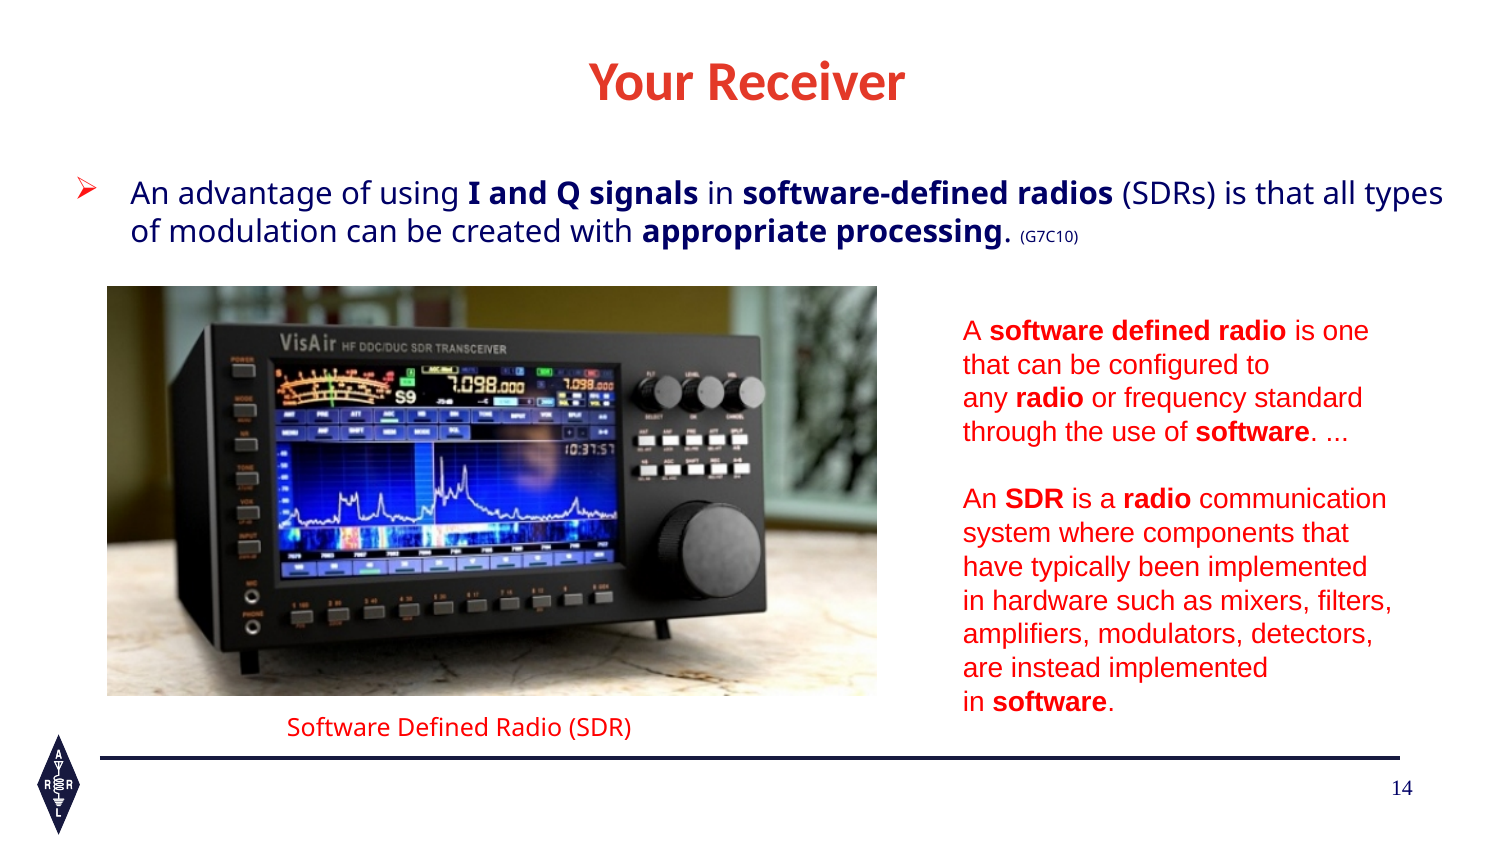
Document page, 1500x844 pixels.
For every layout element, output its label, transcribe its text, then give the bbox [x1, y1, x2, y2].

text_box Your Receiver [101, 44, 1395, 145]
text_box Your Receiver [41, 31, 1459, 139]
text_box 14 [1074, 768, 1425, 827]
text_box An advantage of using I and Q signals in software-defined radios (SDRs) is that all types of modulation can be created with appropriate processing. (G7C10) [62, 167, 1480, 778]
picture [107, 286, 877, 696]
text_box Software Defined Radio (SDR) [272, 704, 713, 749]
text_box A software defined radio is one that can be configured to any radio or frequency standard through the use of software. ... An SDR is a radio communication system where components that have typically been implemented in hardware such as mixers, filters, amplifiers, modulators, detectors, are instead implemented in software. [951, 306, 1405, 723]
picture [37, 734, 80, 835]
